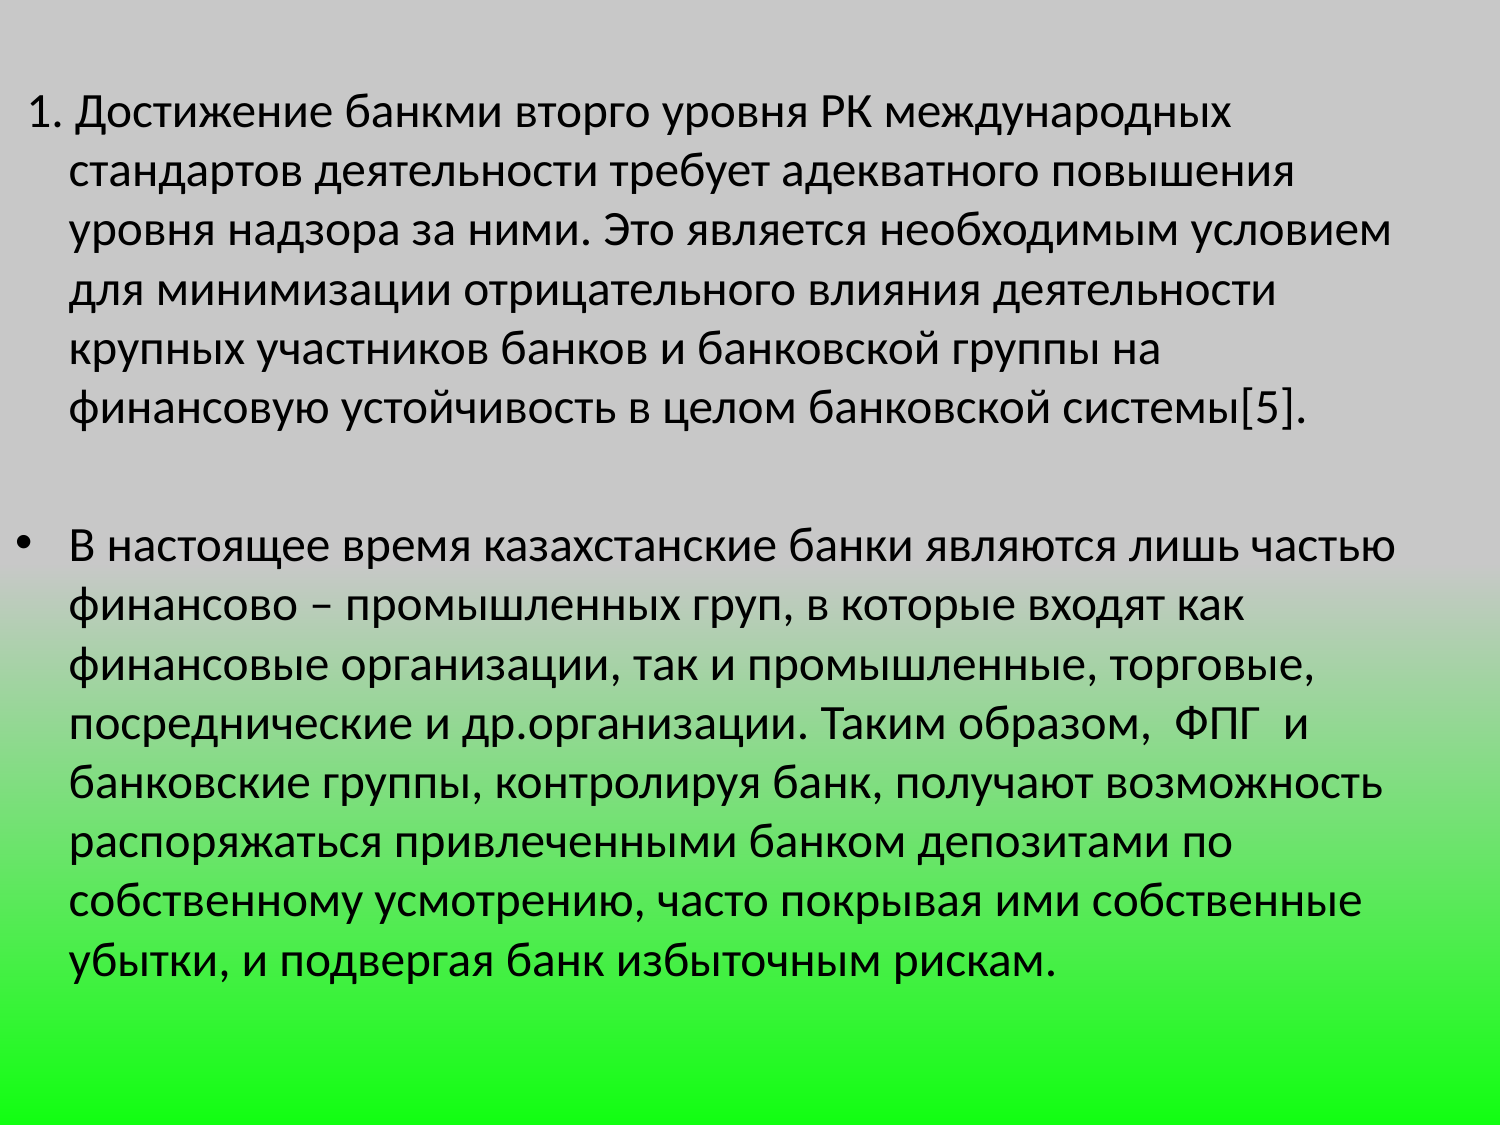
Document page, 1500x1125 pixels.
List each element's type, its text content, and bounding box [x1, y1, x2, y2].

list 1. Достижение банкми вторго уровня РК международных стандартов деятельности требует адекватного повышения уровня надзора за ними. Это является необходимым условием для минимизации отрицательного влияния деятельности крупных участников банков и банковской группы на финансовую устойчивость в целом банковской системы[5]. В настоящее время казахстанские банки являются лишь частью финансово – промышленных груп, в которые входят как финансовые организации, так и промышленные, торговые, посреднические и др.организации. Таким образом, ФПГ и банковские группы, контролируя банк, получают возможность распоряжаться привлеченными банком депозитами по собственному усмотрению, часто покрывая ими собственные убытки, и подвергая банк избыточным рискам. [0, 70, 1426, 1032]
